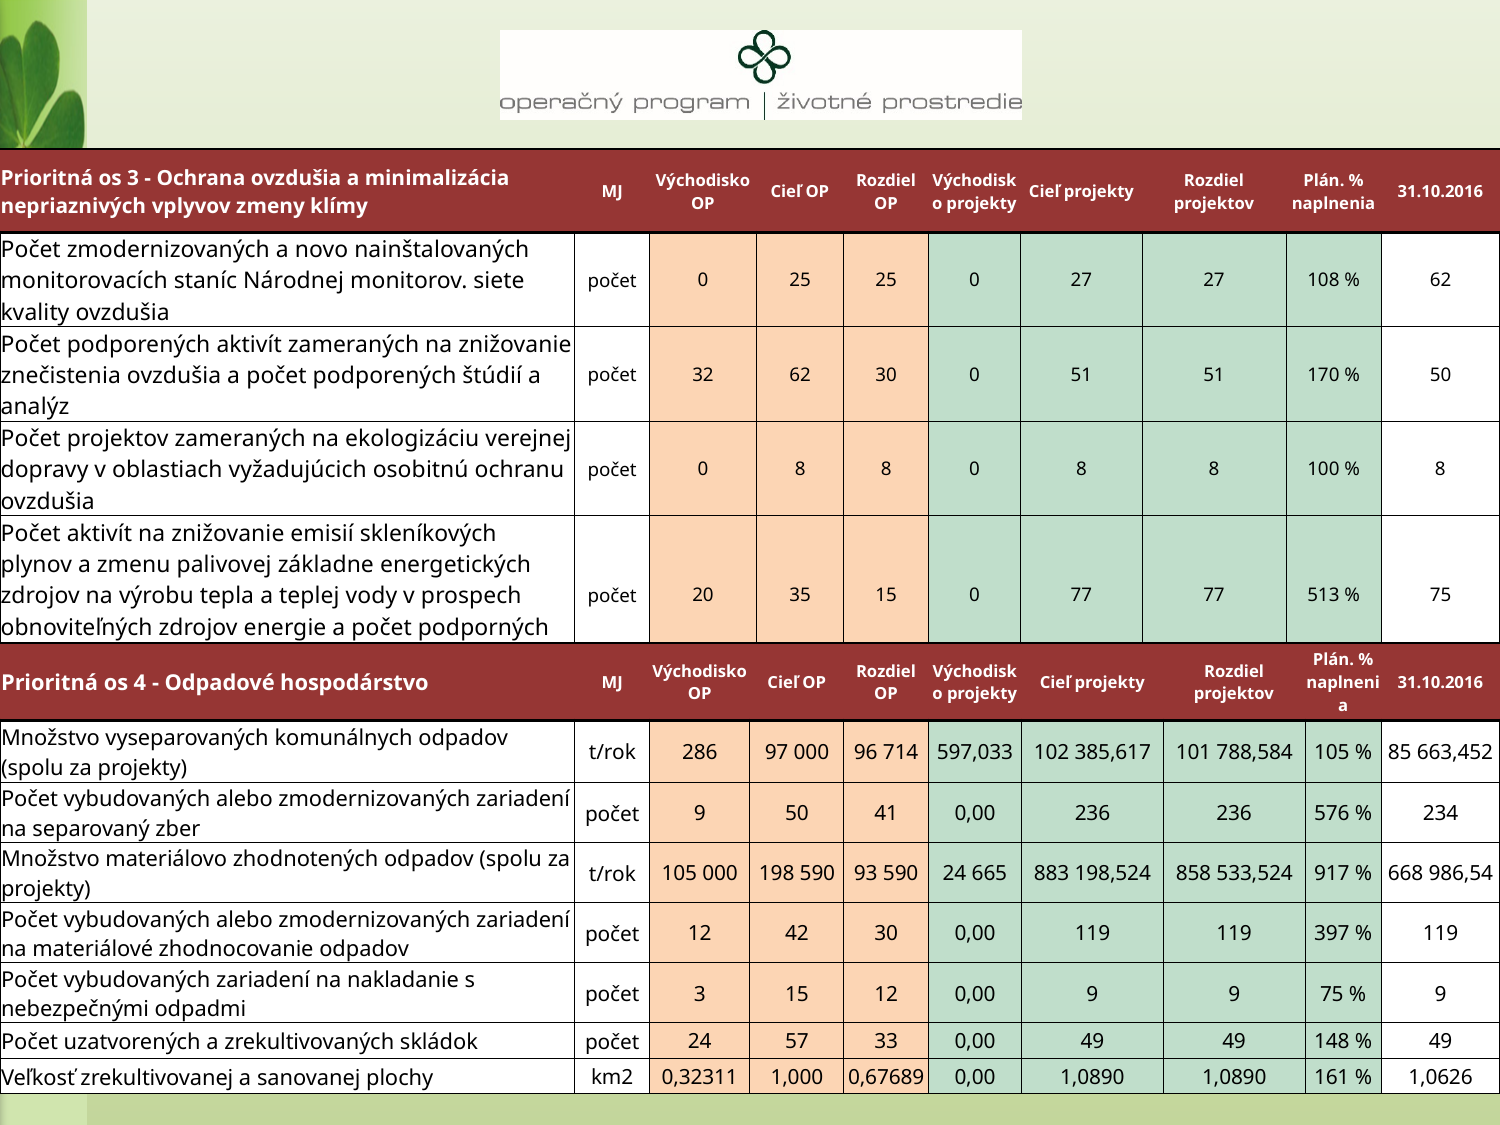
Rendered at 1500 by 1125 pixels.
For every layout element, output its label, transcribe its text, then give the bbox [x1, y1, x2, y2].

table_cell 0 [650, 234, 756, 326]
table_header Prioritná os 3 - Ochrana ovzdušia a minimalizácia nepriaznivých vplyvov zmeny klímy [0, 150, 575, 231]
table_cell 119 [1022, 903, 1163, 962]
table_cell 27 [1021, 234, 1142, 326]
picture [500, 30, 1022, 120]
table_cell 62 [1382, 234, 1499, 326]
table_cell 119 [1382, 903, 1499, 962]
table_header Východisko OP [650, 644, 750, 719]
table_cell 102 385,617 [1022, 722, 1163, 782]
table_cell 12 [844, 963, 928, 1022]
table_cell Počet aktivít na znižovanie emisií skleníkových plynov a zmenu palivovej základne energetických zdrojov na výrobu tepla a teplej vody v prospech obnoviteľných zdrojov energie a počet podporných štúdií a programov [1, 516, 574, 642]
table_cell 105 % [1306, 722, 1381, 782]
table_cell 1,000 [750, 1059, 843, 1093]
table_cell 85 663,452 [1382, 722, 1499, 782]
table_cell 101 788,584 [1164, 722, 1305, 782]
table_cell 32 [650, 327, 756, 421]
table_cell 286 [650, 722, 749, 782]
table_cell 0,32311 [650, 1059, 749, 1093]
table_cell 1,0626 [1382, 1059, 1499, 1093]
table_cell 8 [844, 422, 928, 515]
table_cell 15 [844, 516, 928, 642]
table_cell Množstvo vyseparovaných komunálnych odpadov (spolu za projekty) [1, 722, 574, 782]
table_cell 25 [844, 234, 928, 326]
table_cell 8 [1143, 422, 1286, 515]
table_cell 3 [650, 963, 749, 1022]
table_cell 20 [650, 516, 756, 642]
table_cell 513 % [1287, 516, 1381, 642]
table_cell Počet projektov zameraných na ekologizáciu verejnej dopravy v oblastiach vyžadujúcich osobitnú ochranu ovzdušia [1, 422, 574, 515]
table_cell 1,0890 [1164, 1059, 1305, 1093]
table_cell 0 [650, 422, 756, 515]
table_cell 9 [650, 783, 749, 842]
table_cell 0 [929, 234, 1020, 326]
table_header 31.10.2016 [1381, 150, 1500, 231]
table_cell 0,67689 [844, 1059, 928, 1093]
table_cell 597,033 [929, 722, 1021, 782]
table_cell 57 [750, 1023, 843, 1058]
table_cell počet [575, 903, 649, 962]
table_cell 0,00 [929, 903, 1021, 962]
table_cell 77 [1021, 516, 1142, 642]
table_cell 1,0890 [1022, 1059, 1163, 1093]
table_header Rozdiel projektov [1163, 644, 1305, 719]
table_cell 8 [757, 422, 843, 515]
table_cell Počet vybudovaných zariadení na nakladanie s nebezpečnými odpadmi [1, 963, 574, 1022]
picture [0, 0, 87, 148]
table_header Cieľ OP [756, 150, 844, 231]
table_cell 236 [1022, 783, 1163, 842]
table_cell Počet podporených aktivít zameraných na znižovanie znečistenia ovzdušia a počet podporených štúdií a analýz [1, 327, 574, 421]
table_cell 49 [1022, 1023, 1163, 1058]
picture [0, 1094, 87, 1125]
table_cell Množstvo materiálovo zhodnotených odpadov (spolu za projekty) [1, 843, 574, 902]
table_cell 75 % [1306, 963, 1381, 1022]
table_cell 0,00 [929, 783, 1021, 842]
table_cell 49 [1382, 1023, 1499, 1058]
table_cell Počet uzatvorených a zrekultivovaných skládok [1, 1023, 574, 1058]
table_cell 858 533,524 [1164, 843, 1305, 902]
table_cell 234 [1382, 783, 1499, 842]
table_cell 397 % [1306, 903, 1381, 962]
table_cell 170 % [1287, 327, 1381, 421]
table_header MJ [575, 644, 650, 719]
table_cell 12 [650, 903, 749, 962]
table_cell 30 [844, 327, 928, 421]
table_cell 576 % [1306, 783, 1381, 842]
table_cell 9 [1022, 963, 1163, 1022]
table_cell počet [575, 963, 649, 1022]
table_cell 35 [757, 516, 843, 642]
table_cell 100 % [1287, 422, 1381, 515]
table_header Cieľ projekty [1022, 644, 1163, 719]
table_cell 50 [1382, 327, 1499, 421]
table_cell km2 [575, 1059, 649, 1093]
table_cell 42 [750, 903, 843, 962]
table_cell 108 % [1287, 234, 1381, 326]
table_cell 161 % [1306, 1059, 1381, 1093]
table_cell 51 [1021, 327, 1142, 421]
table_cell 50 [750, 783, 843, 842]
table_cell 97 000 [750, 722, 843, 782]
table_cell 51 [1143, 327, 1286, 421]
table_header Plán. % naplnenia [1305, 644, 1381, 719]
table_cell Veľkosť zrekultivovanej a sanovanej plochy [1, 1059, 574, 1093]
table_cell 198 590 [750, 843, 843, 902]
table_header Rozdiel OP [844, 150, 928, 231]
table_cell 668 986,54 [1382, 843, 1499, 902]
table_cell t/rok [575, 843, 649, 902]
table_cell 0,00 [929, 963, 1021, 1022]
table_cell počet [575, 234, 649, 326]
table_header Rozdiel OP [844, 644, 928, 719]
table_header Východisko OP [650, 150, 756, 231]
table_cell 93 590 [844, 843, 928, 902]
table_cell 62 [757, 327, 843, 421]
table_cell počet [575, 783, 649, 842]
table_cell 33 [844, 1023, 928, 1058]
table_cell Počet vybudovaných alebo zmodernizovaných zariadení na separovaný zber [1, 783, 574, 842]
table_cell počet [575, 327, 649, 421]
table_cell 0 [929, 327, 1020, 421]
table_cell 105 000 [650, 843, 749, 902]
table_cell 0 [929, 516, 1020, 642]
table_cell 8 [1021, 422, 1142, 515]
table_cell t/rok [575, 722, 649, 782]
table_header Cieľ projekty [1021, 150, 1142, 231]
table_cell počet [575, 422, 649, 515]
table_header Východisko projekty [928, 150, 1021, 231]
table_cell 27 [1143, 234, 1286, 326]
table_cell 0 [929, 422, 1020, 515]
table_cell 883 198,524 [1022, 843, 1163, 902]
table_cell 24 [650, 1023, 749, 1058]
table_cell 8 [1382, 422, 1499, 515]
table_header 31.10.2016 [1381, 644, 1500, 719]
table_cell 148 % [1306, 1023, 1381, 1058]
table_cell 77 [1143, 516, 1286, 642]
table_header Východisko projekty [928, 644, 1022, 719]
table_cell 30 [844, 903, 928, 962]
table_cell 49 [1164, 1023, 1305, 1058]
table_cell 119 [1164, 903, 1305, 962]
table_header Rozdiel projektov [1142, 150, 1286, 231]
table_cell 24 665 [929, 843, 1021, 902]
table_cell 75 [1382, 516, 1499, 642]
table_cell 96 714 [844, 722, 928, 782]
table_cell 9 [1382, 963, 1499, 1022]
table_header Cieľ OP [750, 644, 844, 719]
table_cell 15 [750, 963, 843, 1022]
table_cell 236 [1164, 783, 1305, 842]
table_cell 917 % [1306, 843, 1381, 902]
table_cell 0,00 [929, 1059, 1021, 1093]
table_cell počet [575, 516, 649, 642]
table_cell Počet zmodernizovaných a novo nainštalovaných monitorovacích staníc Národnej monitorov. siete kvality ovzdušia [1, 234, 574, 326]
table_cell počet [575, 1023, 649, 1058]
table_header Plán. % naplnenia [1286, 150, 1381, 231]
table_cell Počet vybudovaných alebo zmodernizovaných zariadení na materiálové zhodnocovanie odpadov [1, 903, 574, 962]
table_cell 9 [1164, 963, 1305, 1022]
table_cell 0,00 [929, 1023, 1021, 1058]
table_cell 41 [844, 783, 928, 842]
table_cell 25 [757, 234, 843, 326]
table_header Prioritná os 4 - Odpadové hospodárstvo [0, 644, 575, 719]
table_header MJ [575, 150, 650, 231]
